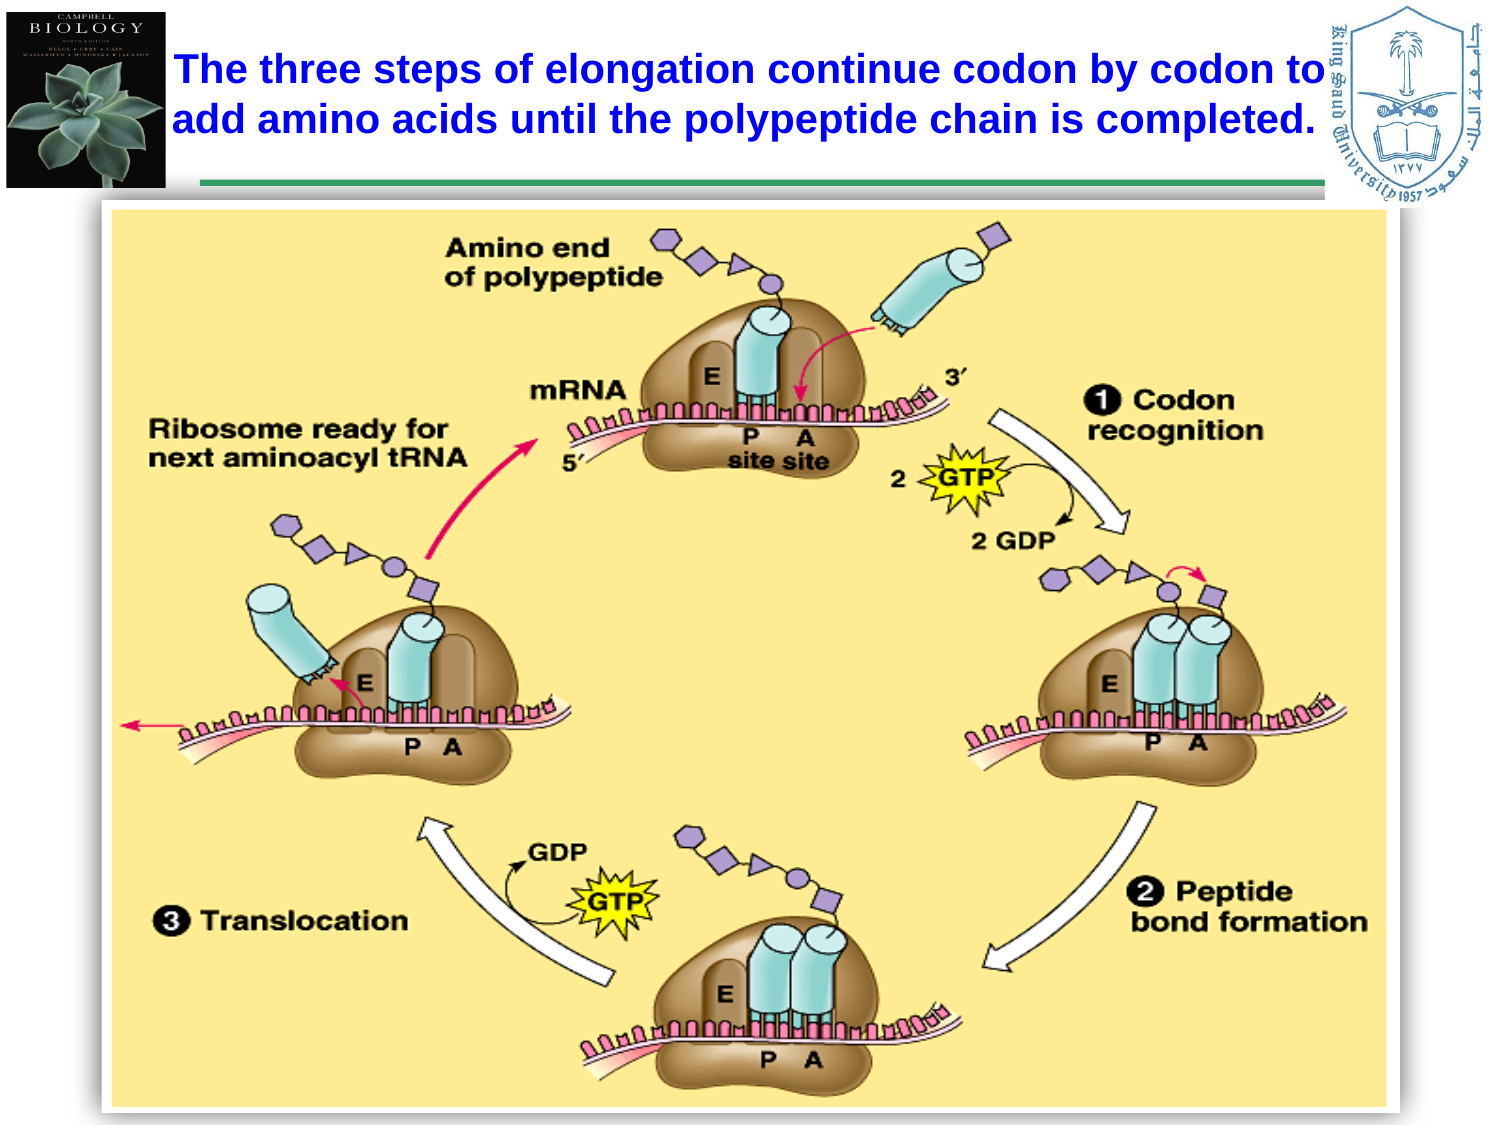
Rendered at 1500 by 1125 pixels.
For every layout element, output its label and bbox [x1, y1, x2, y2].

text_box [5, 0, 1488, 209]
picture [101, 209, 1401, 1113]
